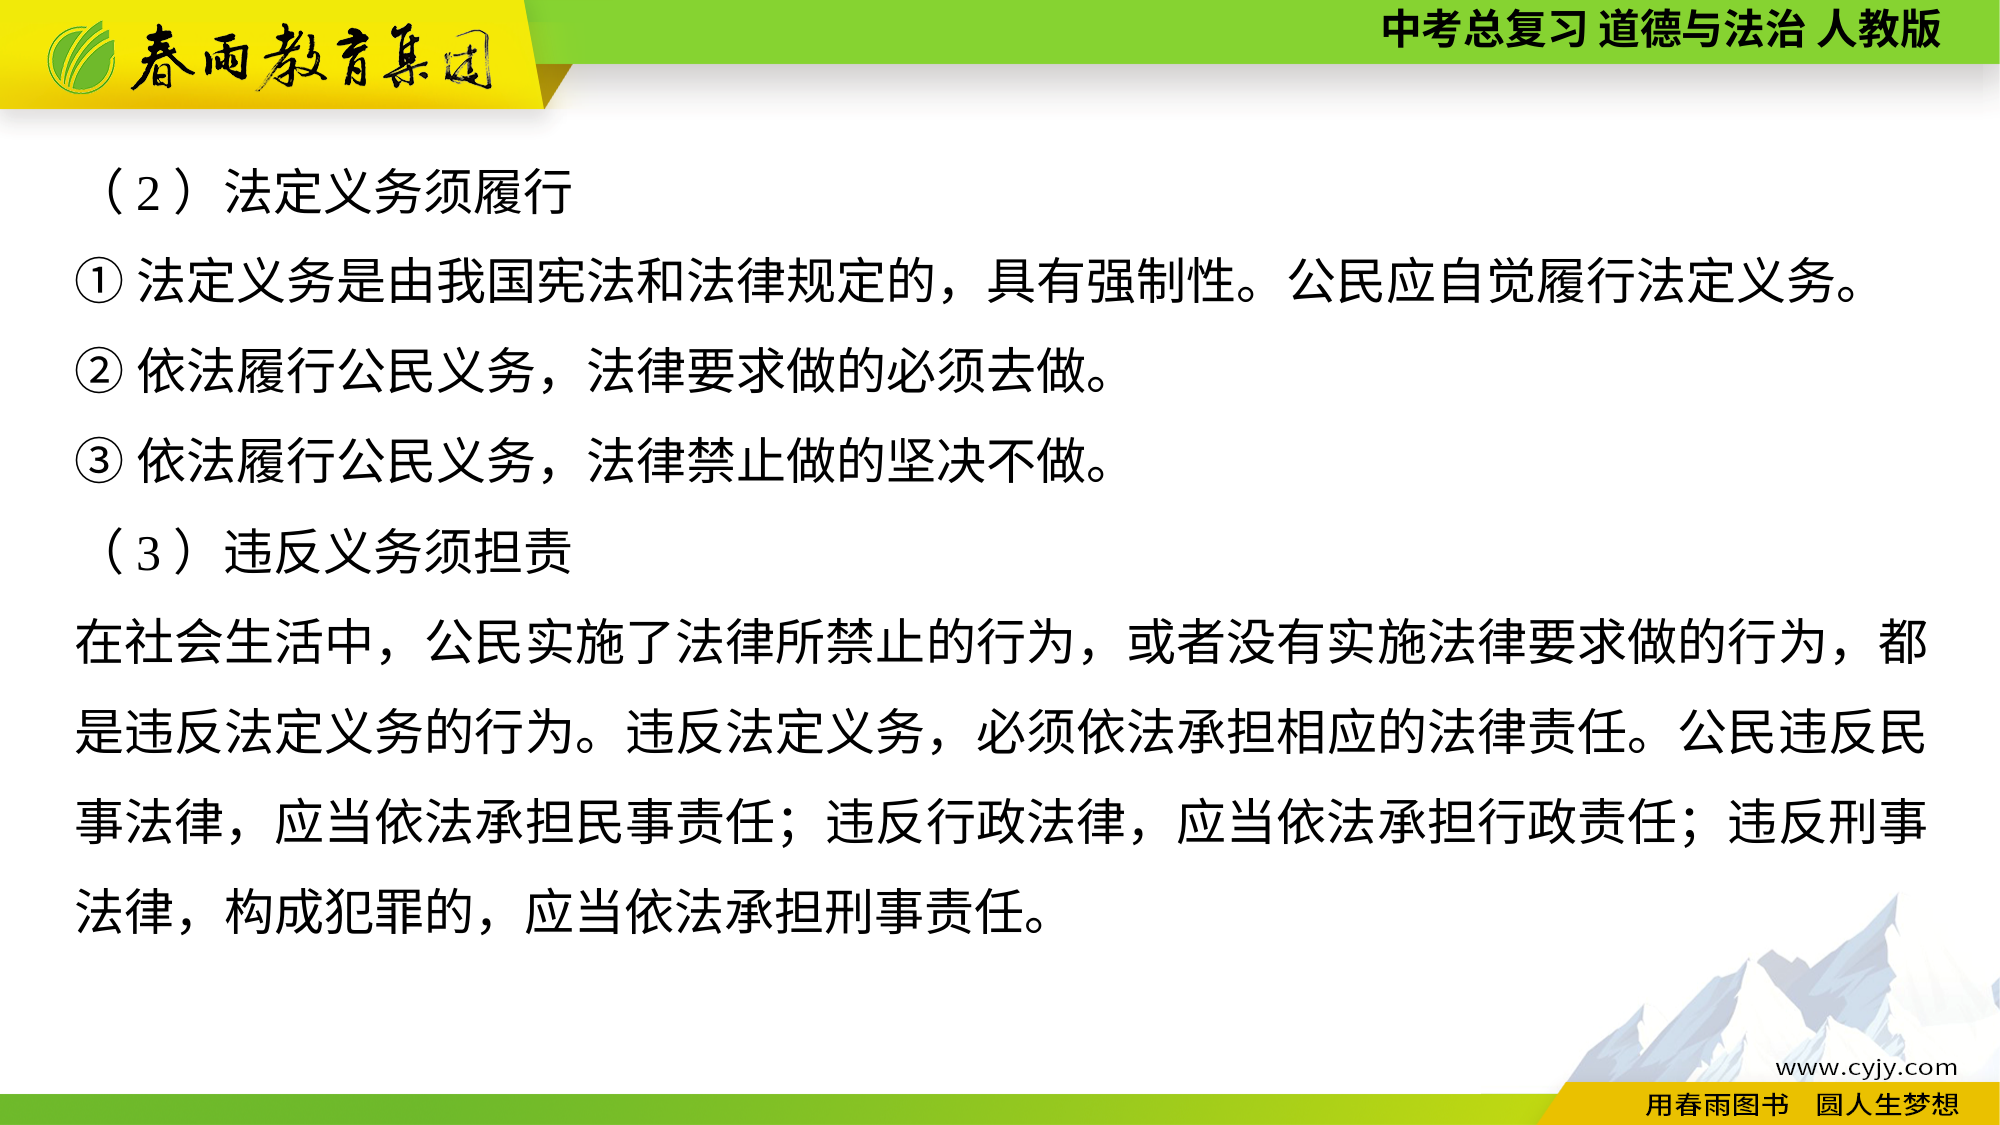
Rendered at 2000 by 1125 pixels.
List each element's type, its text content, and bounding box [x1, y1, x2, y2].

list （2）法定义务须履行 ①法定义务是由我国宪法和法律规定的，具有强制性。公民应自觉履行法定义务。 ②依法履行公民义务，法律要求做的必须去做。 ③依法履行公民义务，法律禁止做的坚决不做。 （3）违反义务须担责 在社会生活中，公民实施了法律所禁止的行为，或者没有实施法律要求做的行为，都是违反法定义务的行为。违反法定义务，必须依法承担相应的法律责任。公民违反民事法律，应当依法承担民事责任；违反行政法律，应当依法承担行政责任；违反刑事法律，构成犯罪的，应当依法承担刑事责任。 [59, 122, 1944, 944]
picture [0, 0, 2000, 1125]
